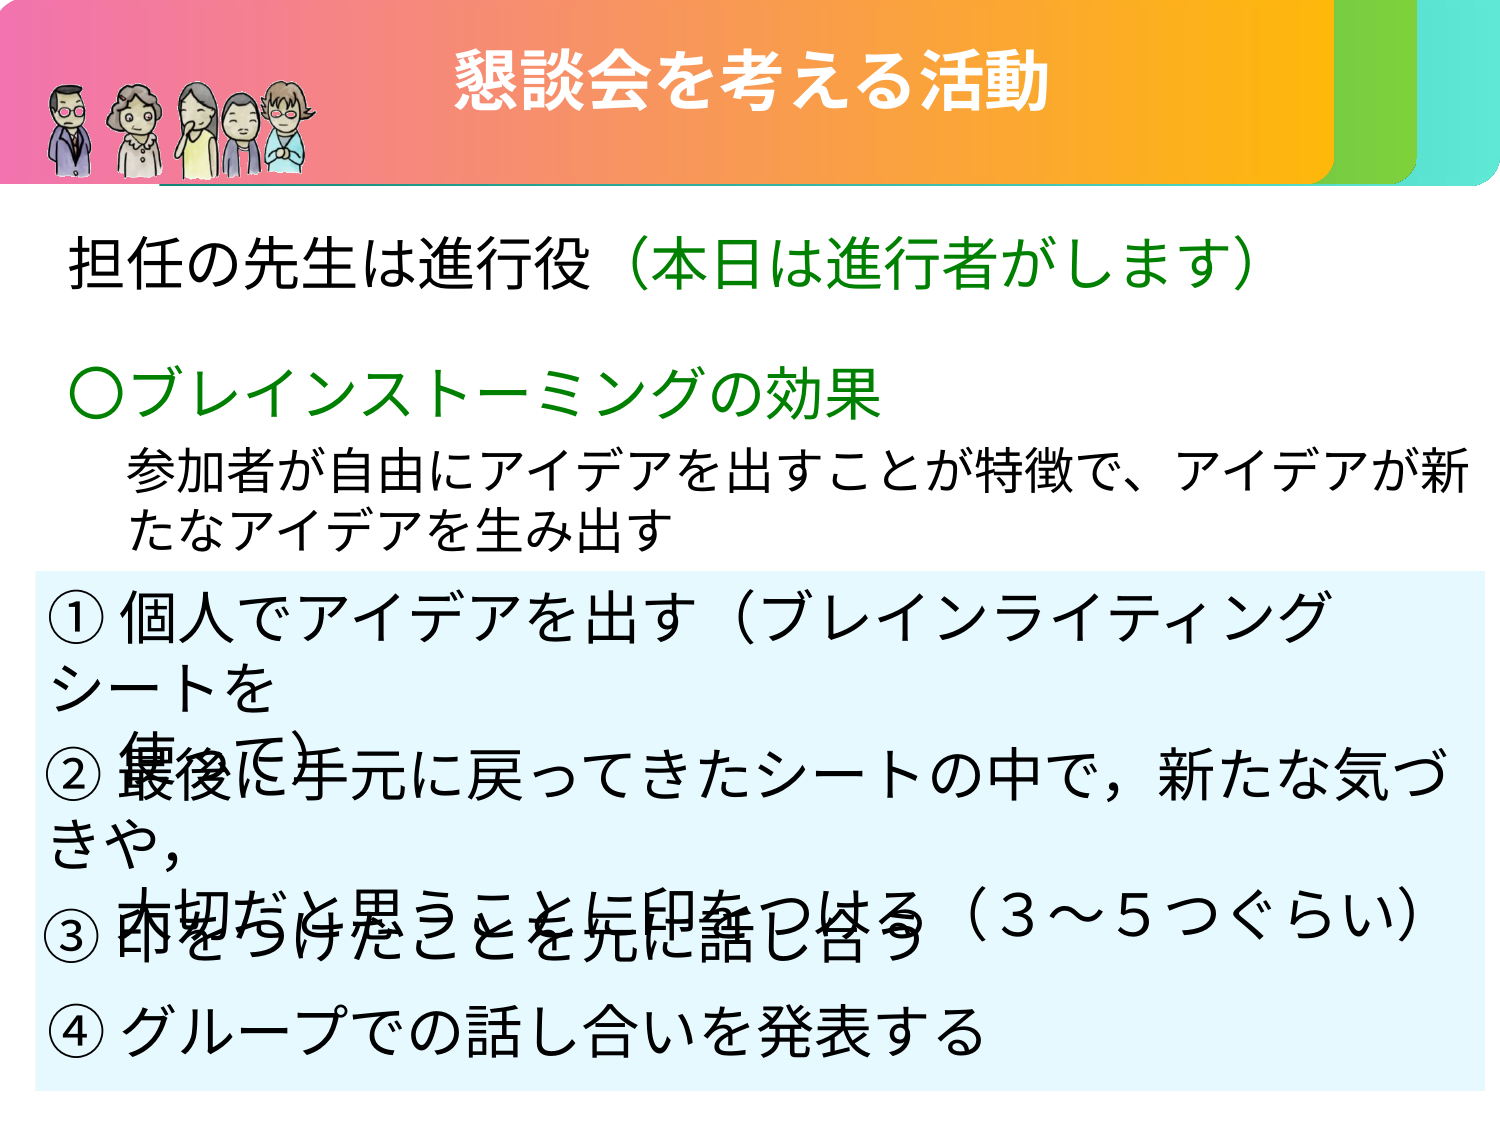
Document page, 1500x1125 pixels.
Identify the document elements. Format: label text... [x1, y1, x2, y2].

text_box ②最後に手元に戻ってきたシートの中で，新たな気づきや， 大切だと思うことに印をつける（３～５つぐらい） [29, 730, 1476, 956]
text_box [0, 0, 1335, 185]
text_box ③印をつけたことを元に話し合う [28, 893, 1431, 978]
text_box 参加者が自由にアイデアを出すことが特徴で、アイデアが新たなアイデアを生み出す [112, 432, 1491, 568]
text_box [1336, 0, 1418, 185]
text_box ④グループでの話し合いを発表する [32, 987, 1435, 1073]
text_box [1419, 0, 1500, 187]
text_box 担任の先生は進行役（本日は進行者がします） [53, 219, 1326, 305]
text_box [33, 569, 1487, 1093]
text_box ①個人でアイデアを出す（ブレインライティングシートを 使って） [32, 574, 1435, 730]
text_box 〇ブレインストーミングの効果 [53, 349, 1326, 435]
picture [25, 72, 330, 182]
